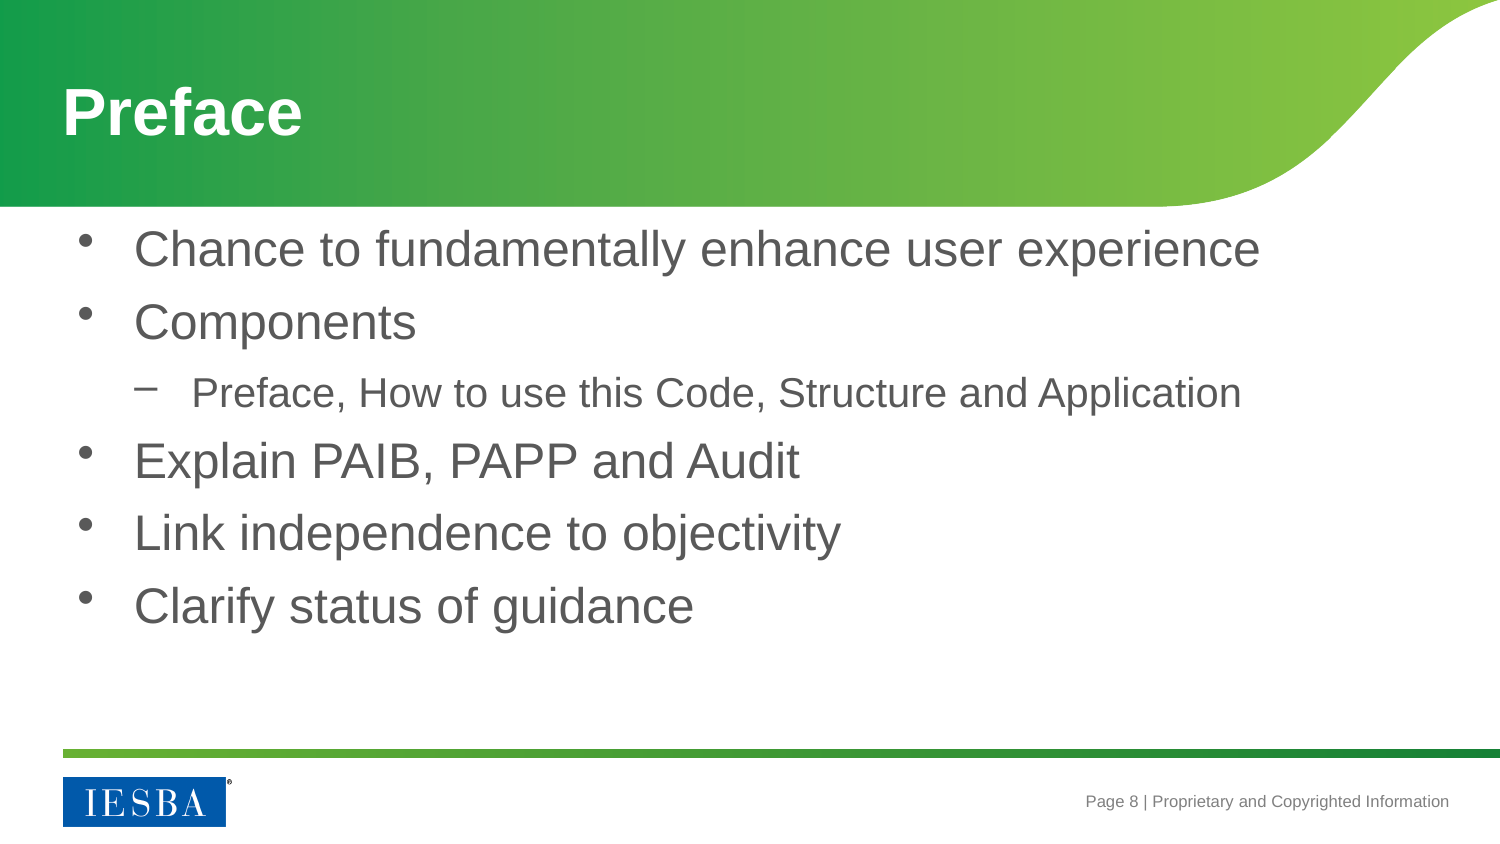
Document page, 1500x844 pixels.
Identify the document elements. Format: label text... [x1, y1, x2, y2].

picture [63, 777, 232, 827]
picture [0, 0, 1500, 207]
title Preface [62, 75, 1275, 142]
list Chance to fundamentally enhance user experience Components Preface, How to use this Code, Structure and Application Explain PAIB, PAPP and Audit Link independence to objectivity Clarify status of guidance [62, 209, 1450, 747]
